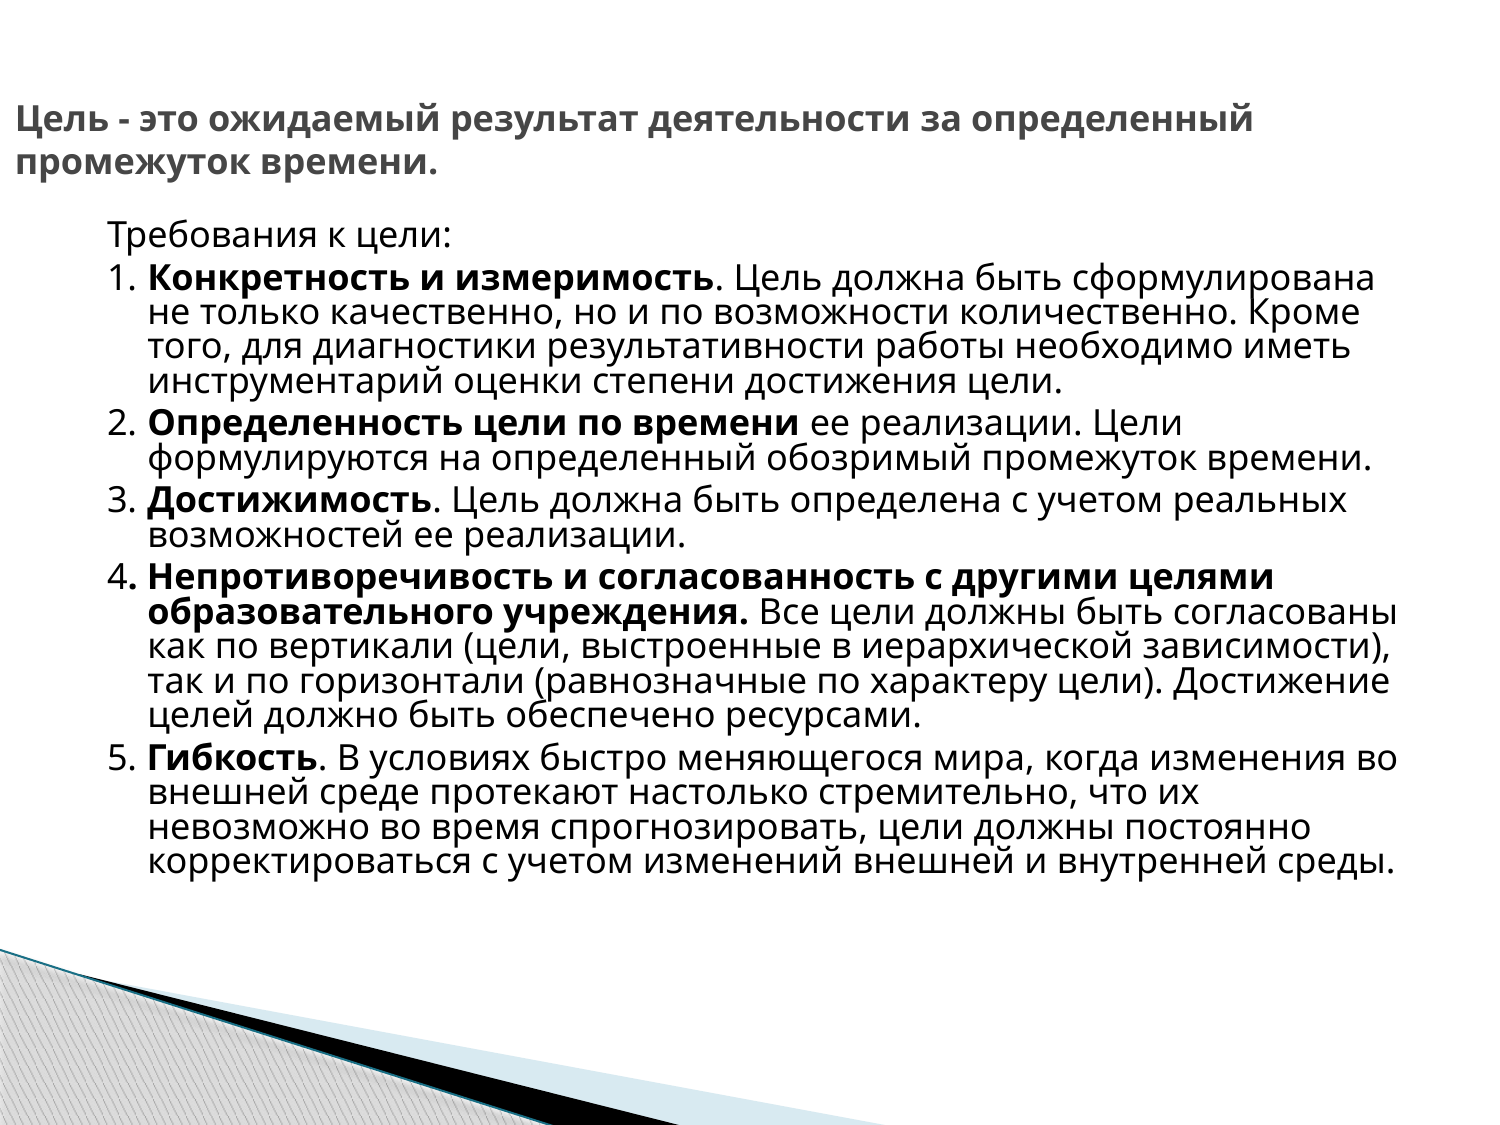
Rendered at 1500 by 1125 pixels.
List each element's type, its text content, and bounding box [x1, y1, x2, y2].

list Требования к цели: 1. Конкретность и измеримость. Цель должна быть сформулирована не только качественно, но и по возможности количественно. Кроме того, для диагностики результативности работы необходимо иметь инструментарий оценки степени достижения цели. 2. Определенность цели по времени ее реализации. Цели формулируются на определенный обозримый промежуток времени. 3. Достижимость. Цель должна быть определена с учетом реальных возможностей ее реализации. 4. Непротиворечивость и согласованность с другими целями образовательного учреждения. Все цели должны быть согласованы как по вертикали (цели, выстроенные в иерархической зависимости), так и по горизонтали (равнозначные по характеру цели). Достижение целей должно быть обеспечено ресурсами. 5. Гибкость. В условиях быстро меняющегося мира, когда изменения во внешней среде протекают настолько стремительно, что их невозможно во время спрогнозировать, цели должны постоянно корректироваться с учетом изменений внешней и внутренней среды. [75, 233, 1425, 1005]
title Цель - это ожидаемый результат деятельности за определенный промежуток времени. [0, 87, 1500, 233]
